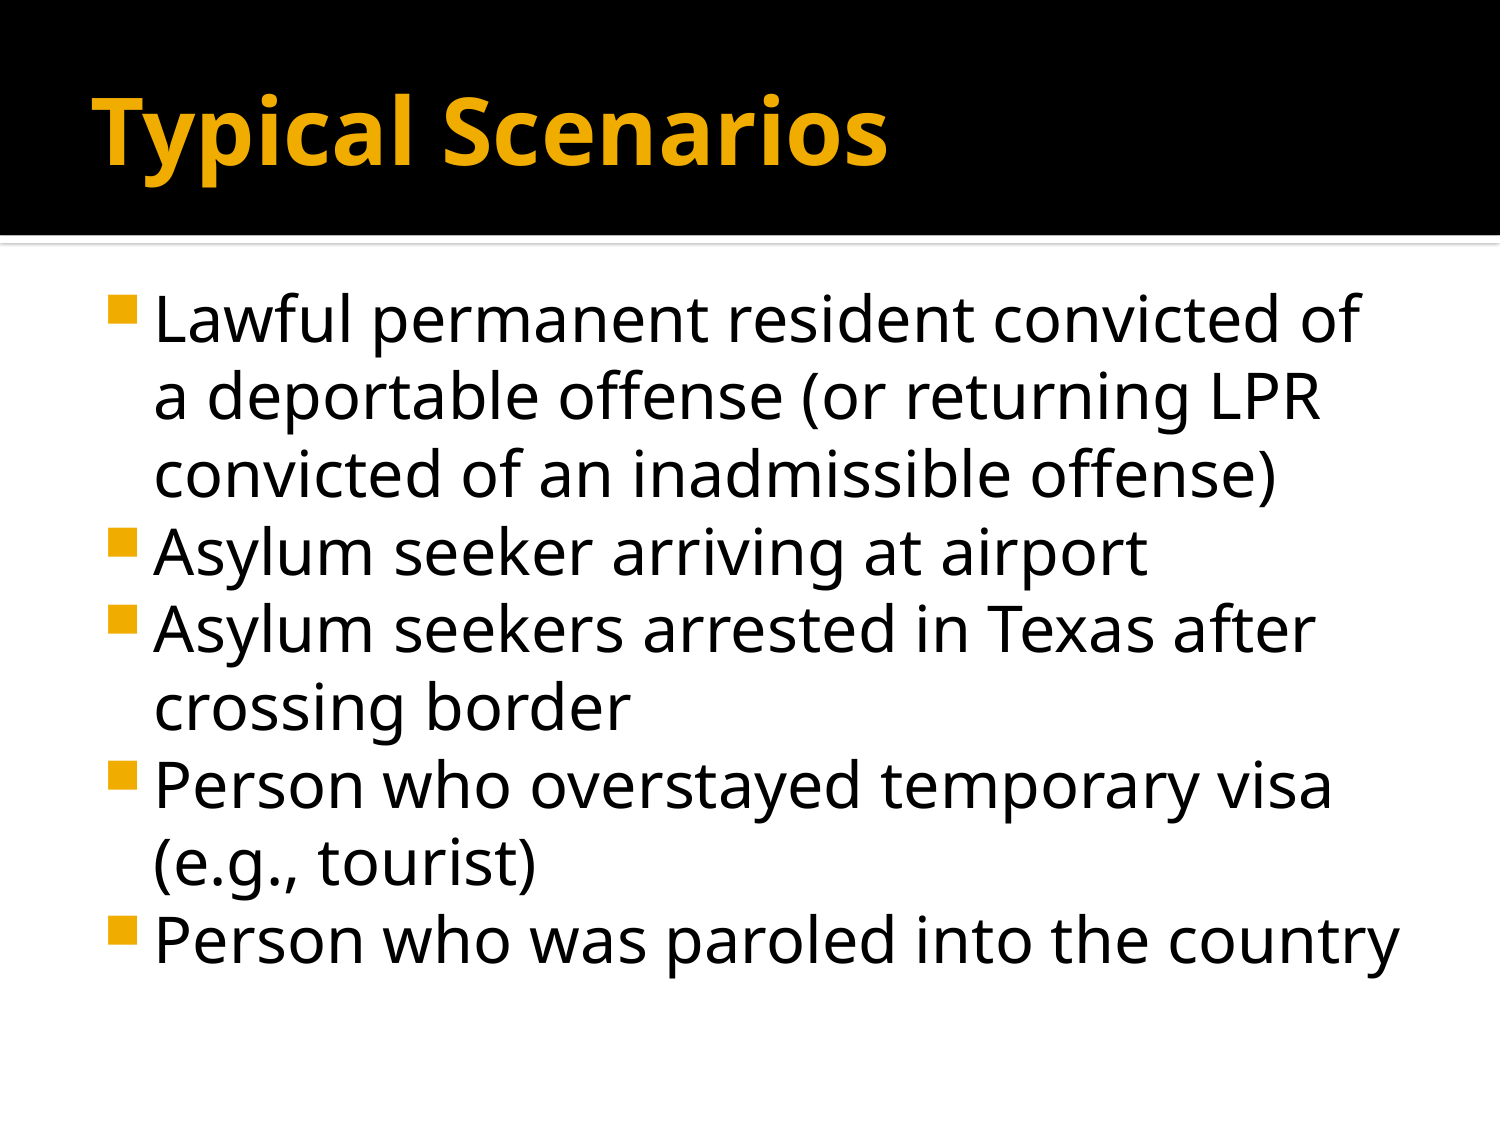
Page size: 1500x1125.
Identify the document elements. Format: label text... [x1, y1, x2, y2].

list Lawful permanent resident convicted of a deportable offense (or returning LPR convicted of an inadmissible offense) Asylum seeker arriving at airport Asylum seekers arrested in Texas after crossing border Person who overstayed temporary visa (e.g., tourist) Person who was paroled into the country [75, 262, 1425, 1065]
title Typical Scenarios [75, 25, 1425, 231]
